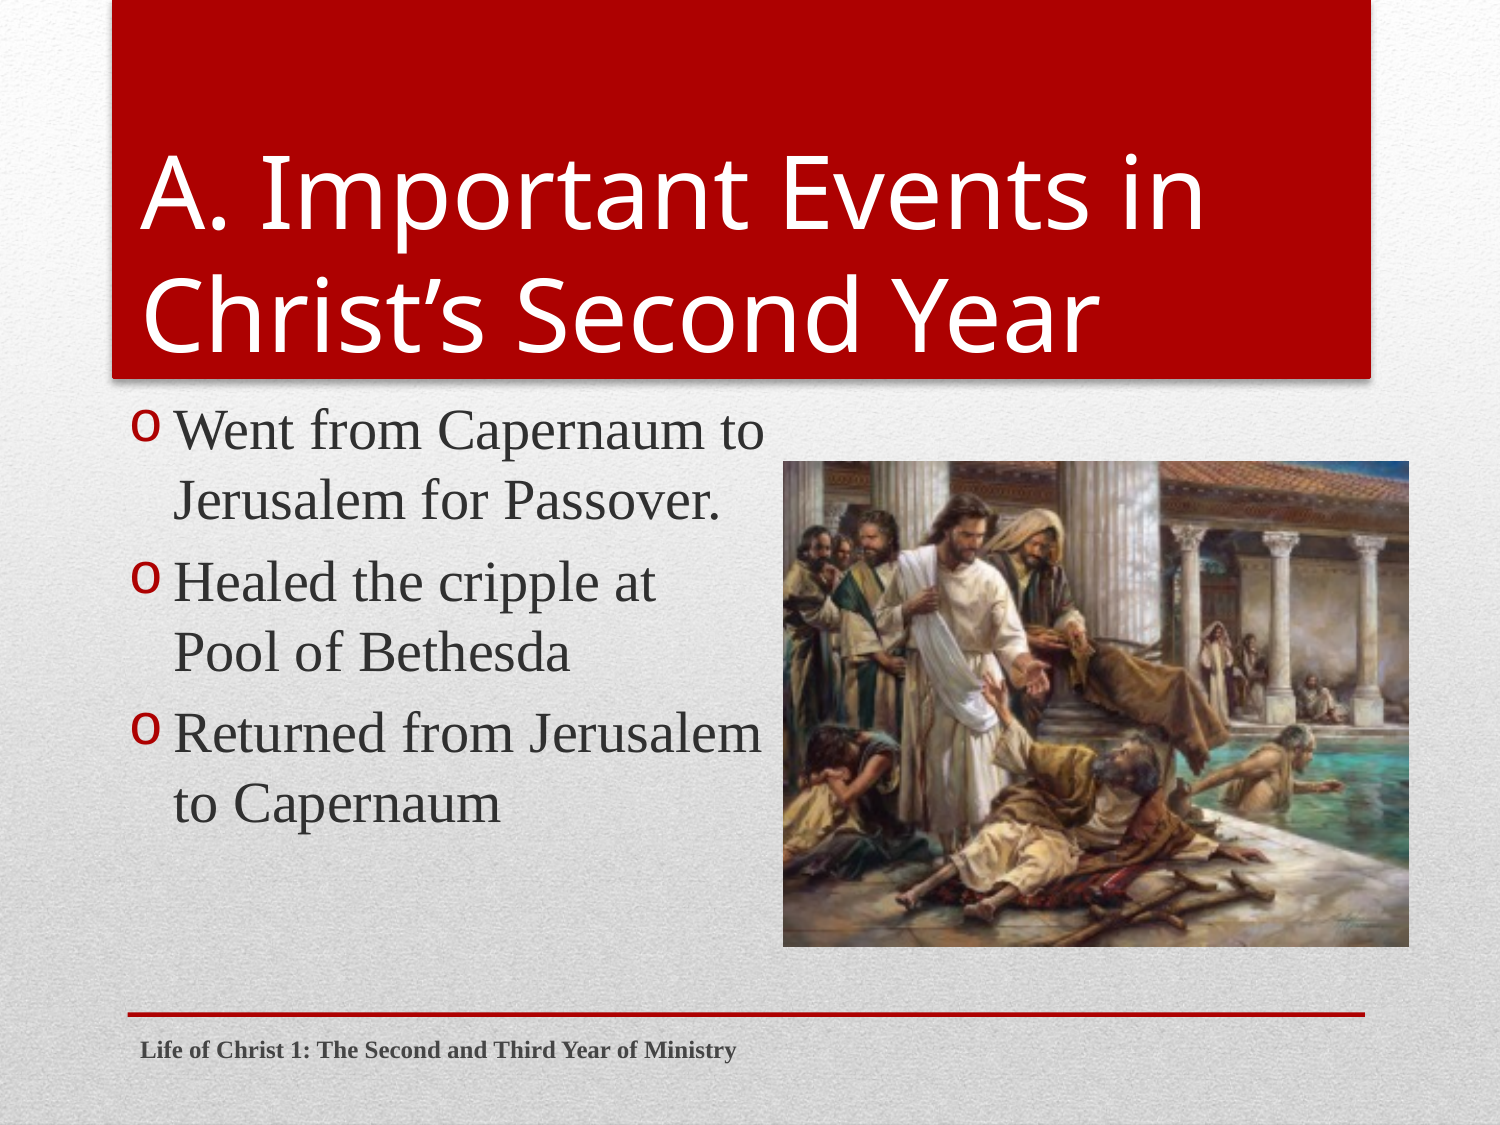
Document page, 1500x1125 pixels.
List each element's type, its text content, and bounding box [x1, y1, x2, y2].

list Went from Capernaum to Jerusalem for Passover. Healed the cripple at Pool of Bethesda Returned from Jerusalem to Capernaum [113, 383, 784, 1021]
footer Life of Christ 1: The Second and Third Year of Ministry [125, 1018, 925, 1079]
picture [783, 460, 1410, 948]
text_box [112, 0, 1371, 379]
title A. Important Events in Christ’s Second Year [125, 117, 1370, 381]
